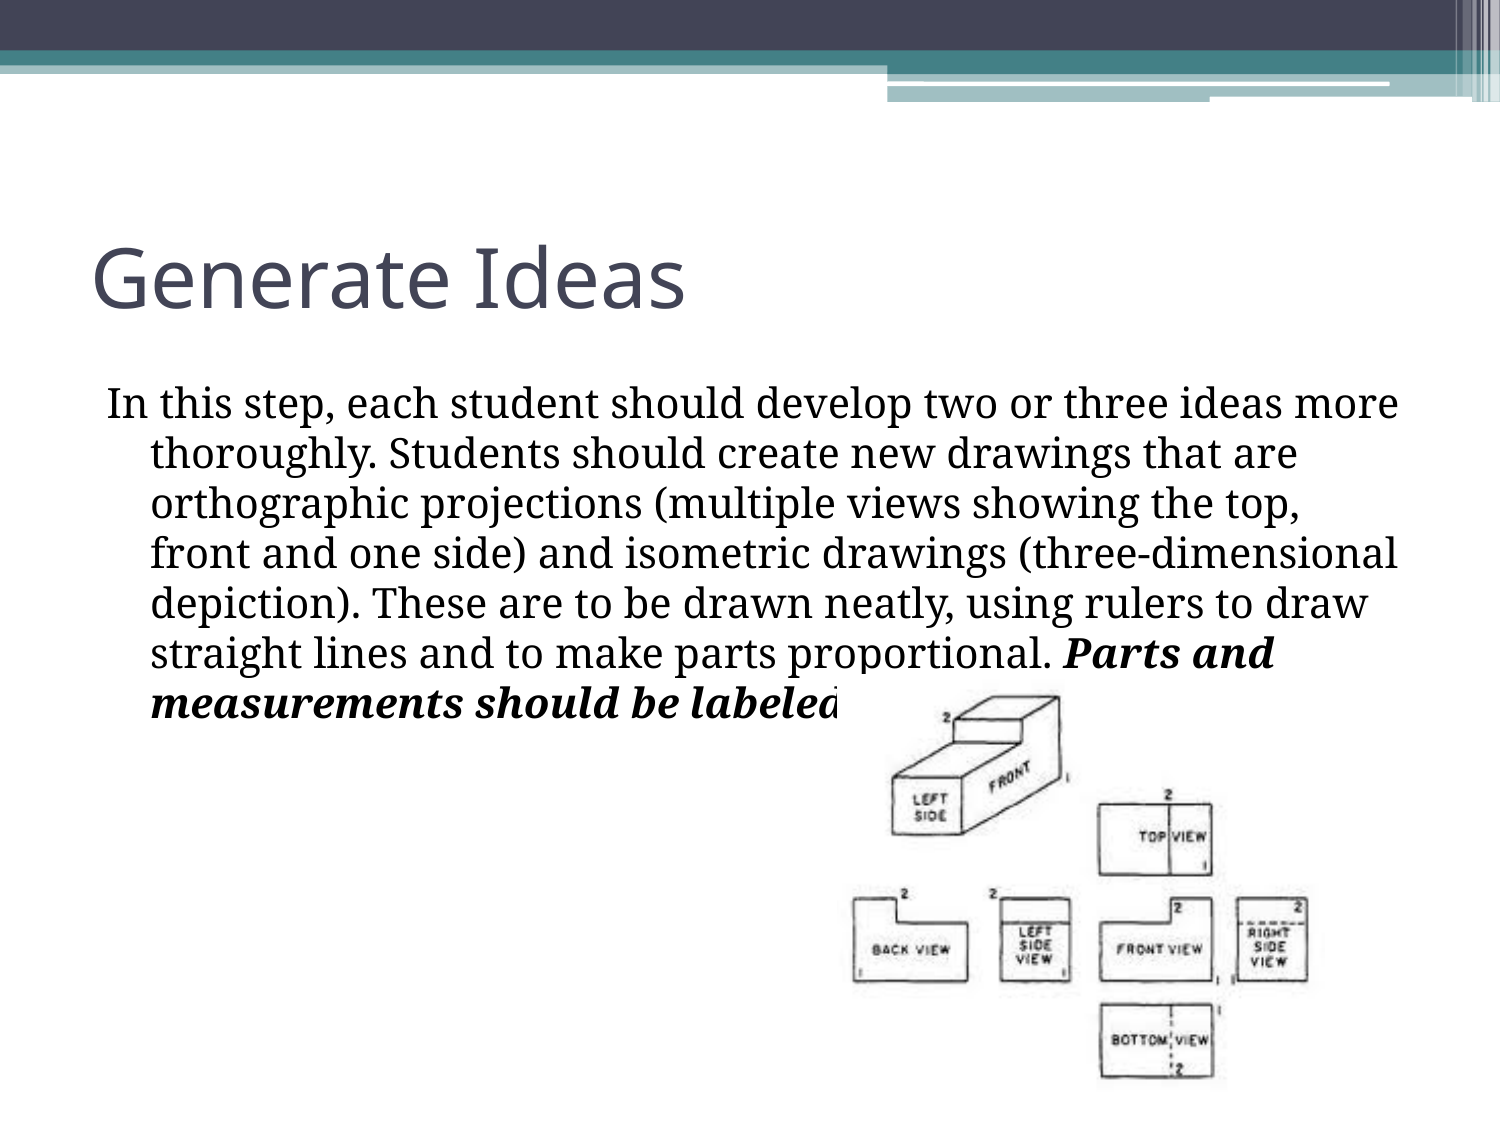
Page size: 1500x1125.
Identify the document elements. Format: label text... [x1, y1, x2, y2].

list In this step, each student should develop two or three ideas more thoroughly. Students should create new drawings that are orthographic projections (multiple views showing the top, front and one side) and isometric drawings (three-dimensional depiction). These are to be drawn neatly, using rulers to draw straight lines and to make parts proportional. Parts and measurements should be labeled clearly. [75, 368, 1425, 750]
picture [837, 674, 1326, 1101]
title Generate Ideas [75, 187, 1425, 363]
